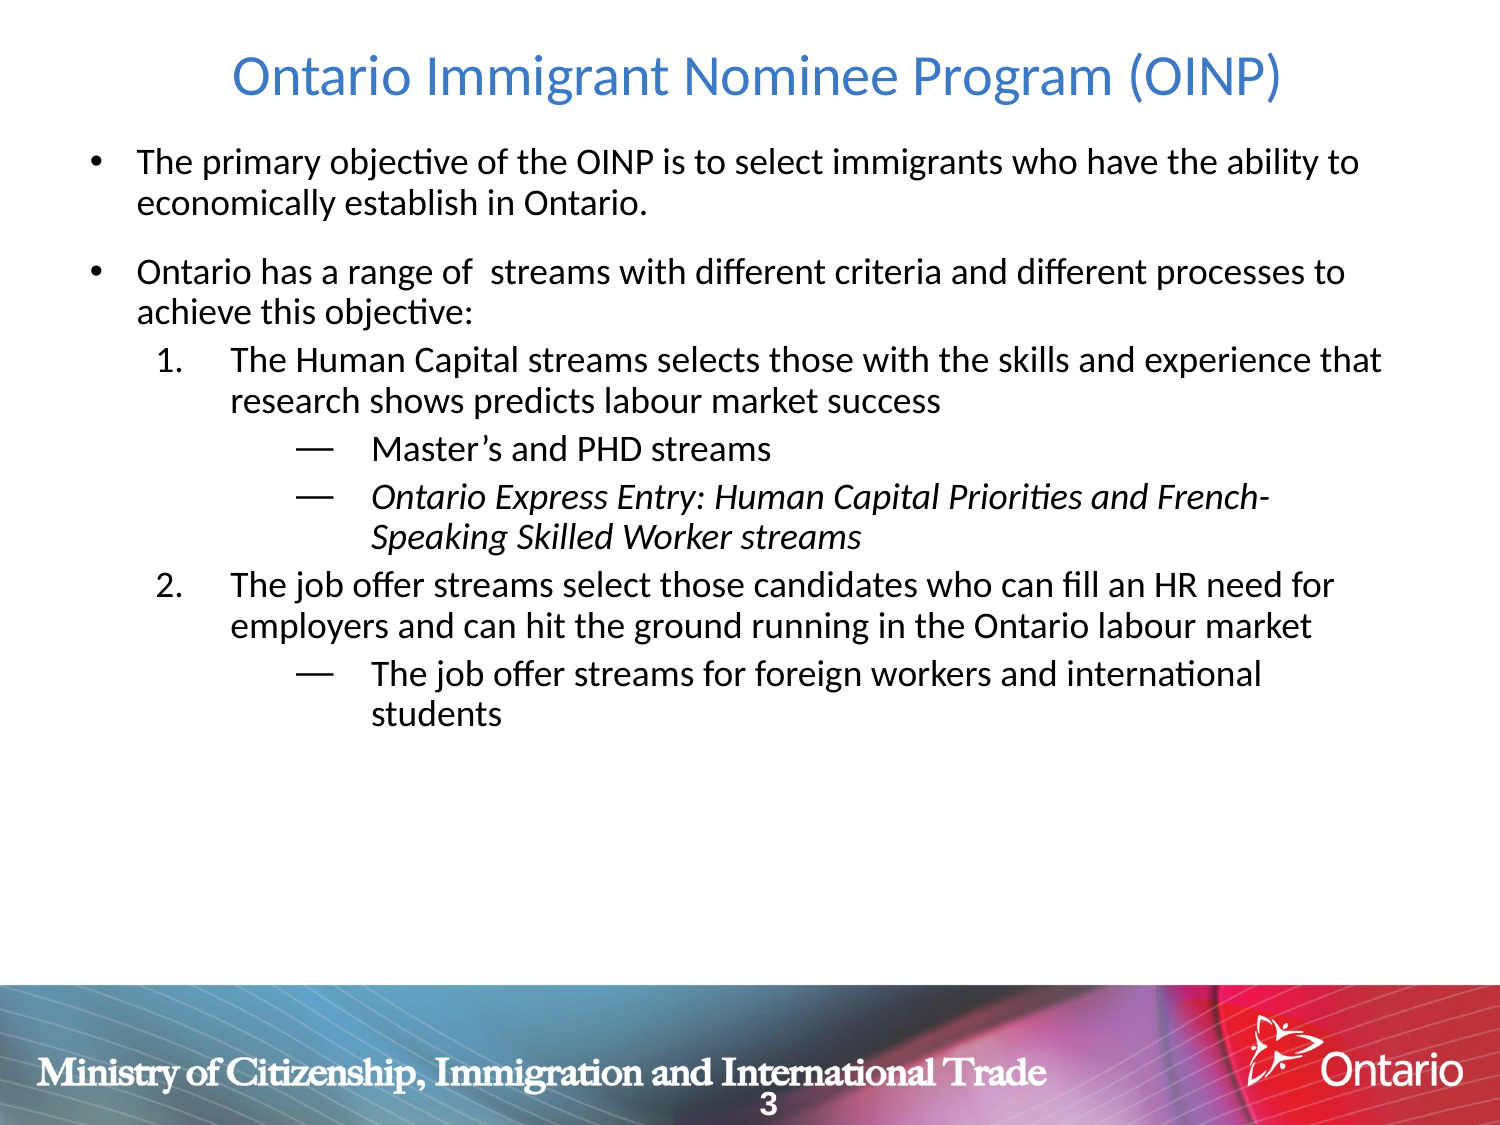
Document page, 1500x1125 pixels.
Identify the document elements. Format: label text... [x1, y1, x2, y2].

slide_number 3 [442, 1074, 793, 1125]
text_box The primary objective of the OINP is to select immigrants who have the ability to economically establish in Ontario. Ontario has a range of streams with different criteria and different processes to achieve this objective: The Human Capital streams selects those with the skills and experience that research shows predicts labour market success Master’s and PHD streams Ontario Express Entry: Human Capital Priorities and French-Speaking Skilled Worker streams The job offer streams select those candidates who can fill an HR need for employers and can hit the ground running in the Ontario labour market The job offer streams for foreign workers and international students [75, 135, 1412, 965]
text_box Ontario Immigrant Nominee Program (OINP) [74, 19, 1425, 135]
picture [0, 0, 1500, 1125]
